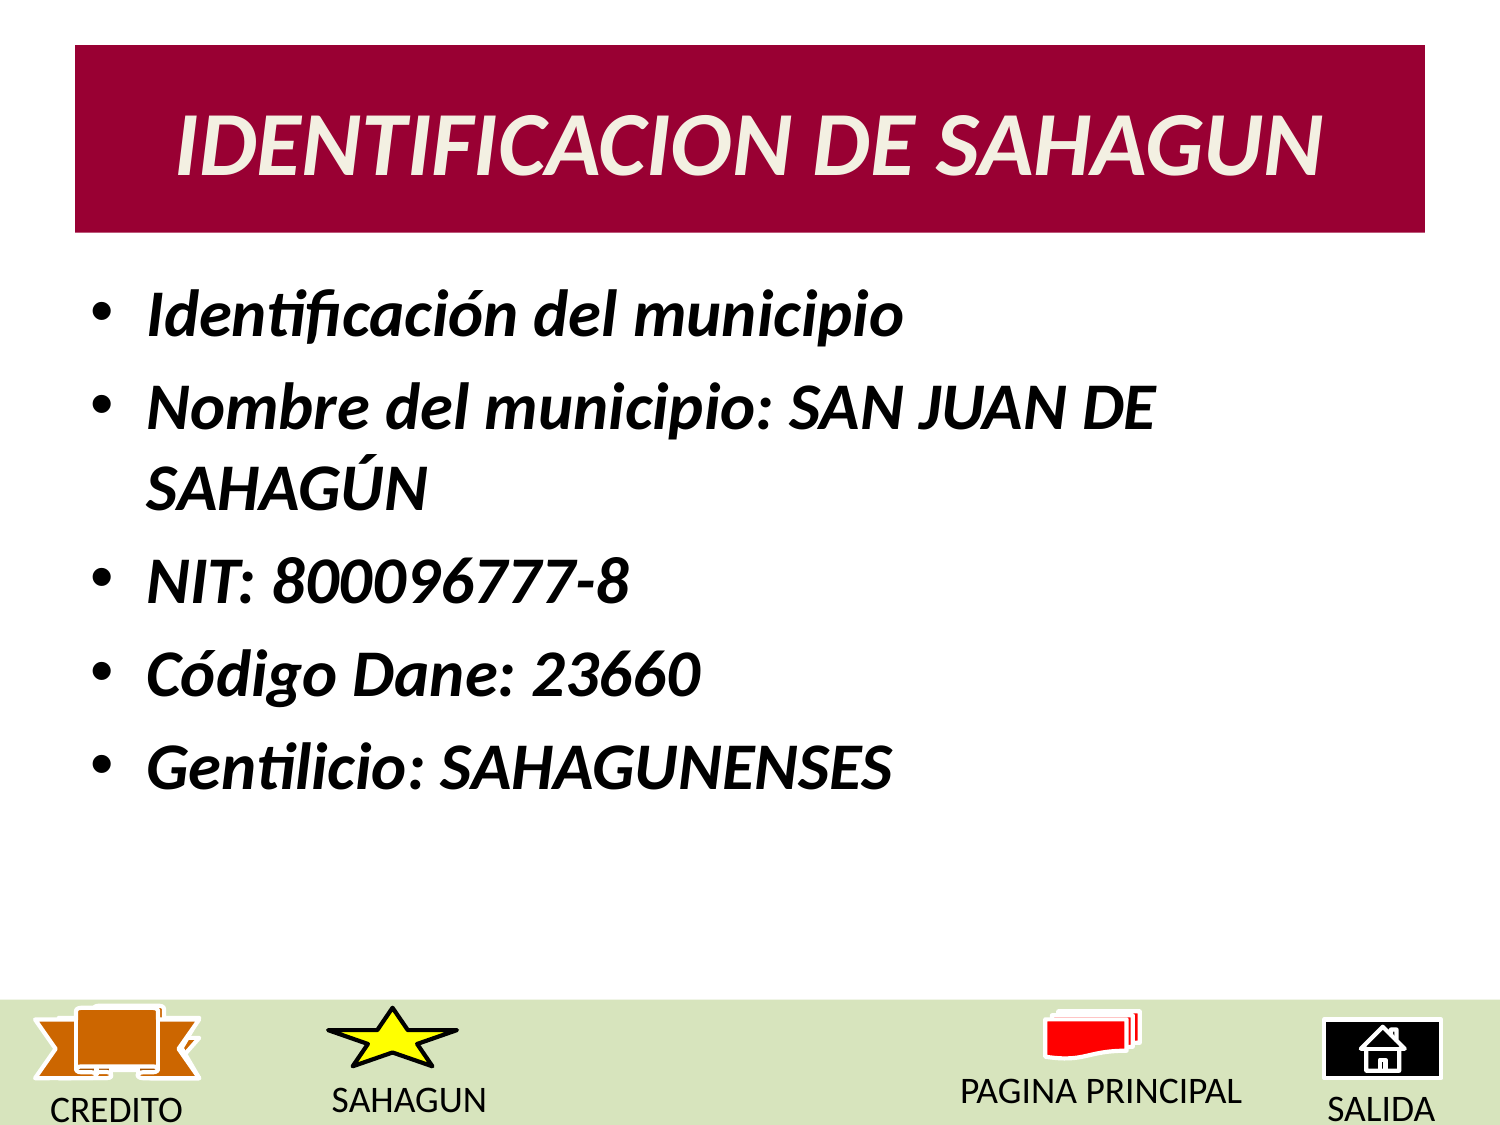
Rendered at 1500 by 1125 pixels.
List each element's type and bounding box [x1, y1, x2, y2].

list [75, 262, 1425, 891]
text_box [0, 997, 1500, 1125]
title [75, 45, 1425, 233]
